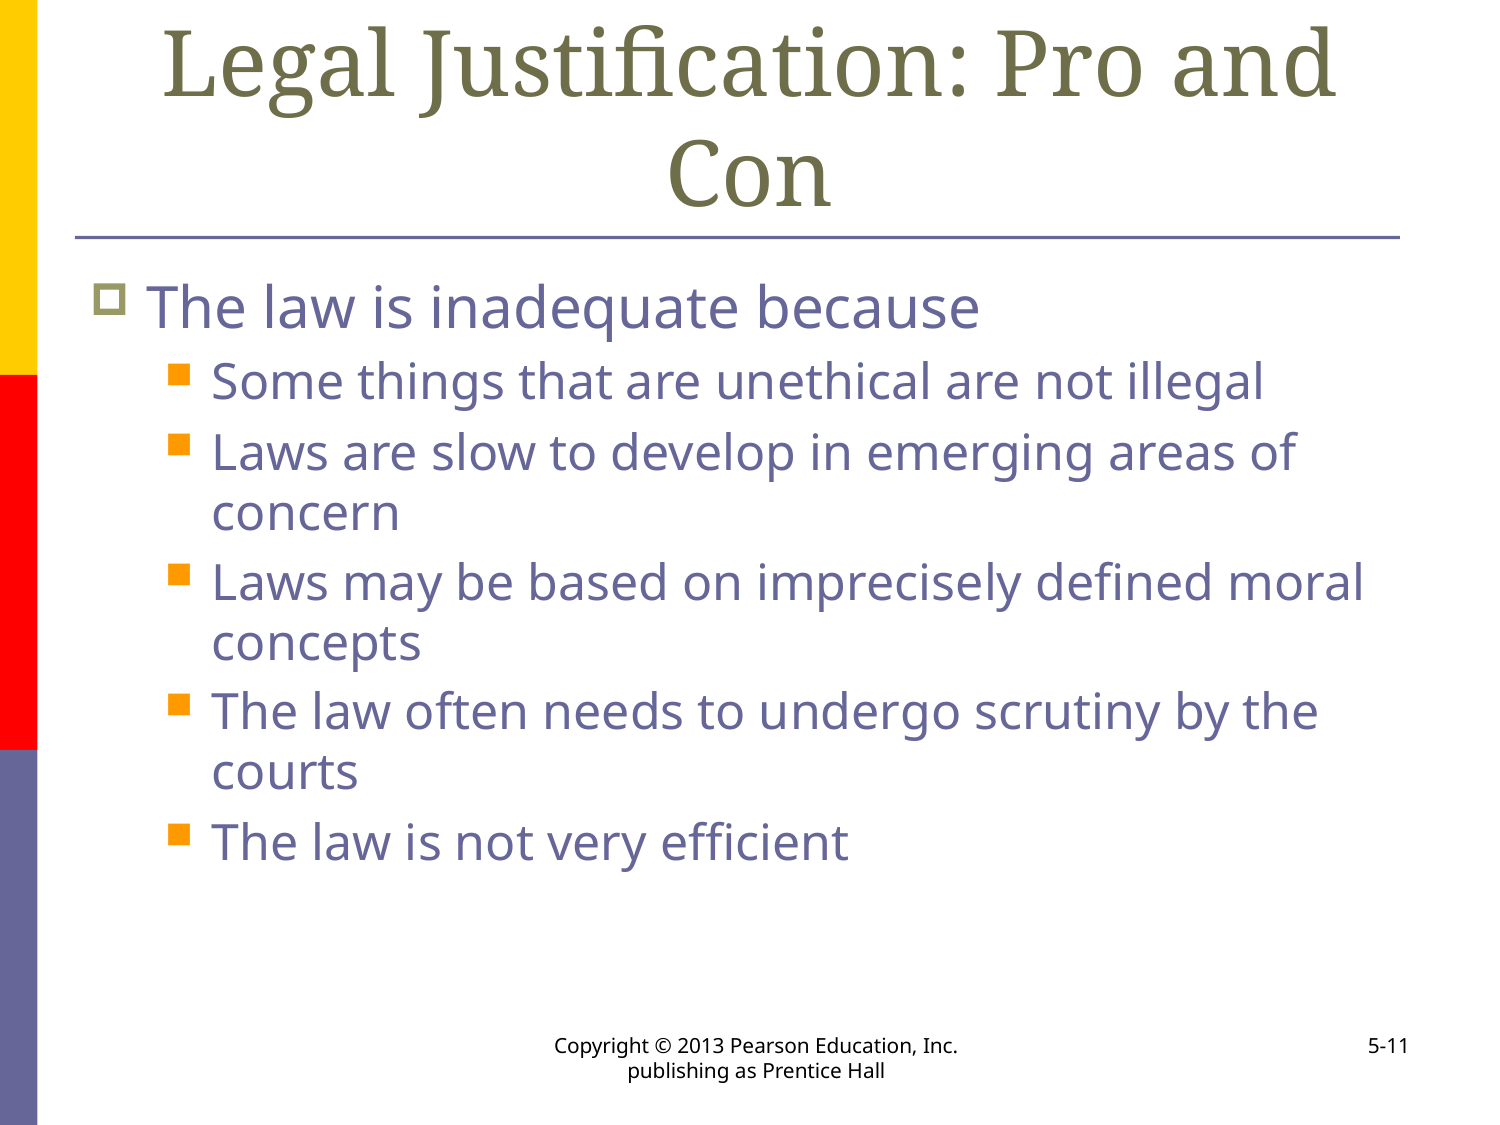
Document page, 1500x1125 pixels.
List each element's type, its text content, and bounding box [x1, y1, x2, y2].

list The law is inadequate because Some things that are unethical are not illegal Laws are slow to develop in emerging areas of concern Laws may be based on imprecisely defined moral concepts The law often needs to undergo scrutiny by the courts The law is not very efficient [75, 262, 1425, 1006]
slide_number 5-11 [1074, 1025, 1425, 1100]
footer Copyright © 2013 Pearson Education, Inc. publishing as Prentice Hall [500, 1025, 1013, 1100]
title Legal Justification: Pro and Con [75, 45, 1425, 233]
